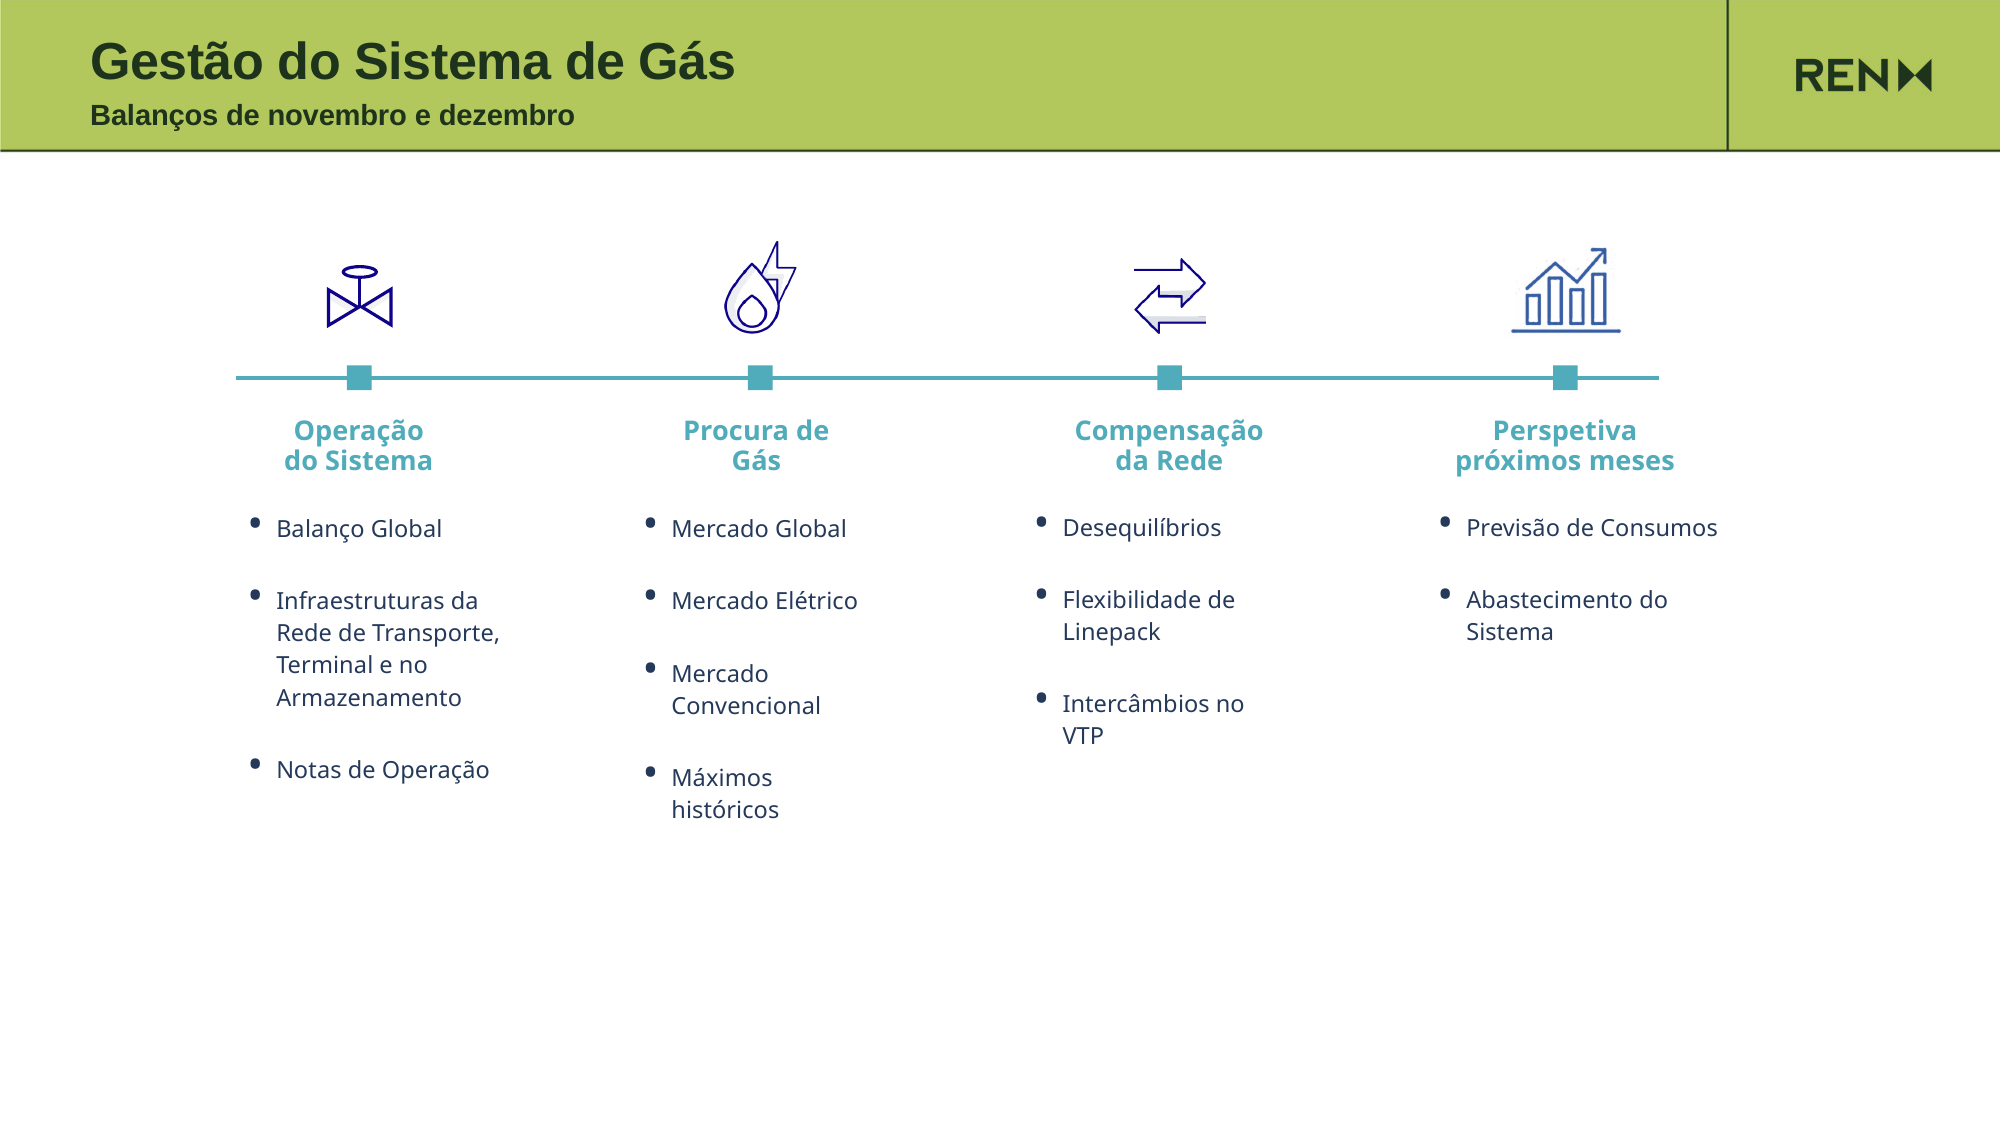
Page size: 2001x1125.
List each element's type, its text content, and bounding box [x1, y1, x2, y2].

text_box Operação do Sistema [283, 410, 436, 476]
text_box Gestão do Sistema de Gás [88, 25, 1630, 90]
text_box Mercado Global Mercado Elétrico Mercado Convencional Máximos históricos [640, 510, 883, 828]
text_box [747, 365, 773, 391]
text_box [346, 365, 372, 391]
text_box Balanços de novembro e dezembro [88, 94, 1630, 131]
text_box Previsão de Consumos Abastecimento do Sistema [1435, 510, 1729, 650]
text_box Balanço Global Infraestruturas da Rede de Transporte, Terminal e no Armazenamento Notas de Operação [245, 510, 519, 788]
text_box Desequilíbrios Flexibilidade de Linepack Intercâmbios no VTP [1031, 510, 1292, 790]
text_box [324, 266, 394, 326]
text_box Procura de Gás [669, 410, 845, 476]
text_box [1157, 365, 1182, 391]
text_box [1553, 365, 1578, 391]
picture [0, 0, 2000, 1125]
text_box Compensação da Rede [1059, 410, 1280, 476]
text_box Perspetiva próximos meses [1455, 410, 1676, 476]
